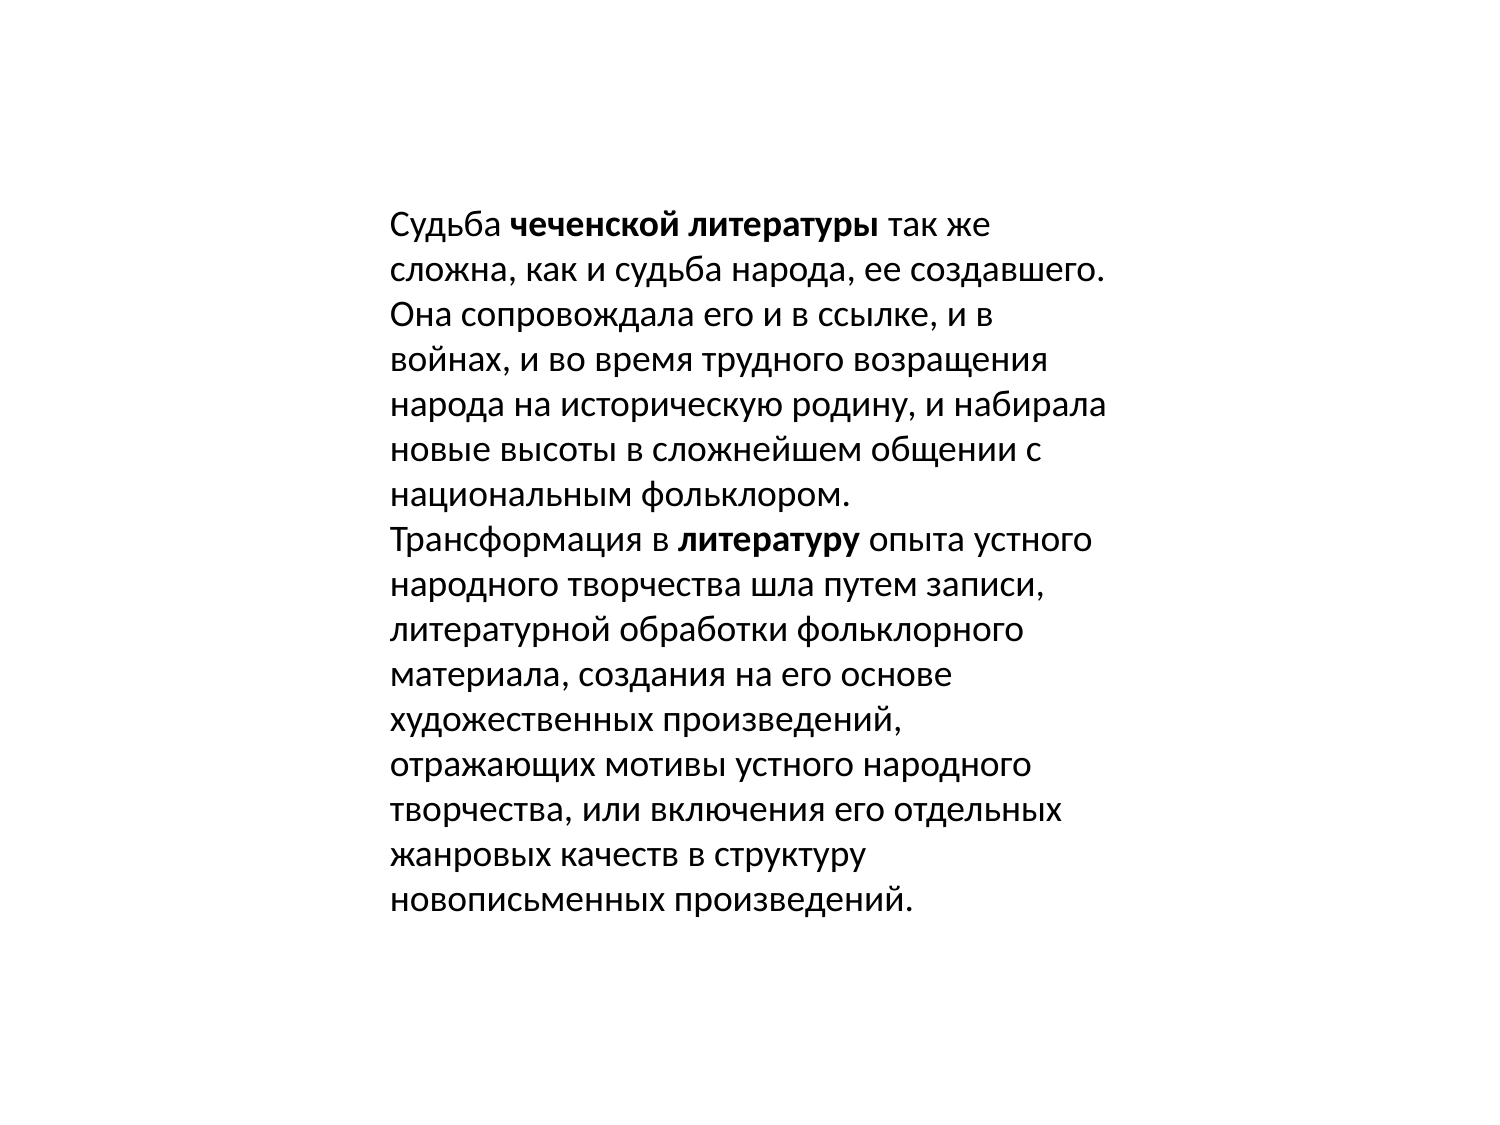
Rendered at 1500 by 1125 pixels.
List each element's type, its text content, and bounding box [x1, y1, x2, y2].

text_box Судьба чеченской литературы так же сложна, как и судьба народа, ее создавшего. Она сопровождала его и в ссылке, и в войнах, и во время трудного возращения народа на историческую родину, и набирала новые высоты в сложнейшем общении с национальным фольклором. Трансформация в литературу опыта устного народного творчества шла путем записи, литературной обработки фольклорного материала, создания на его основе художественных произведений, отражающих мотивы устного народного творчества, или включения его отдельных жанровых качеств в структуру новописьменных произведений. [374, 191, 1125, 927]
